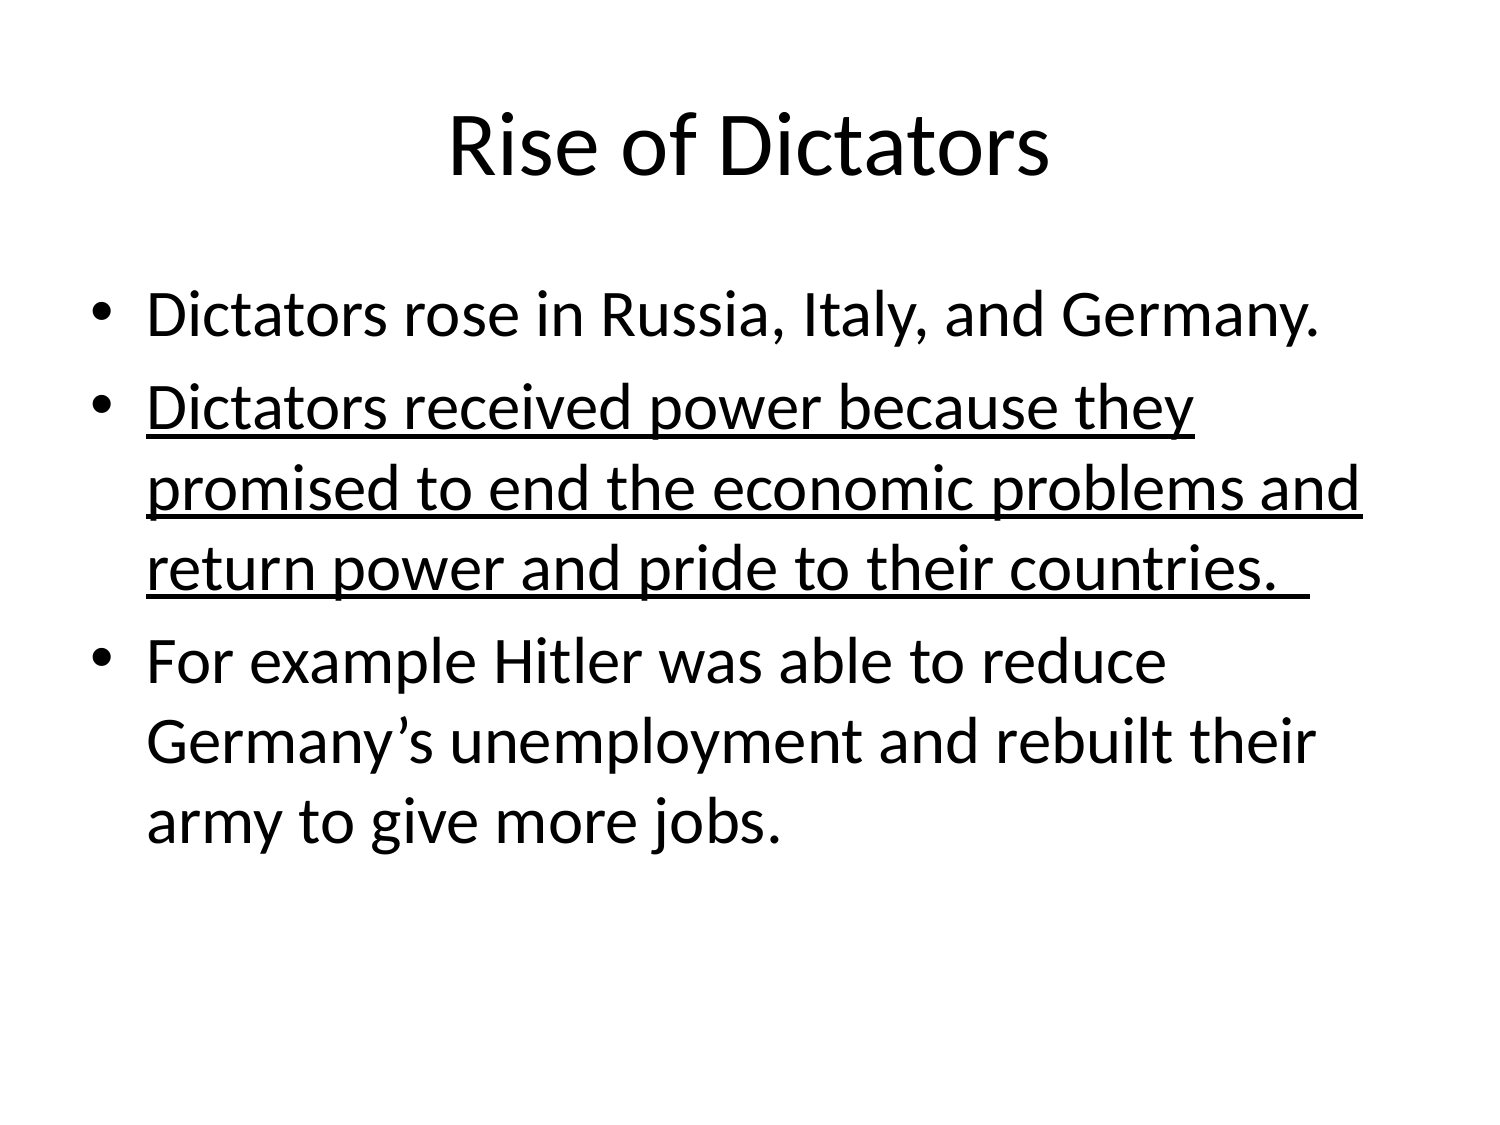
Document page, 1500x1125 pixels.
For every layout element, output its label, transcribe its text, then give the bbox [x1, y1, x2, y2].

title Rise of Dictators [75, 45, 1425, 233]
list Dictators rose in Russia, Italy, and Germany. Dictators received power because they promised to end the economic problems and return power and pride to their countries. For example Hitler was able to reduce Germany’s unemployment and rebuilt their army to give more jobs. [75, 262, 1425, 1005]
